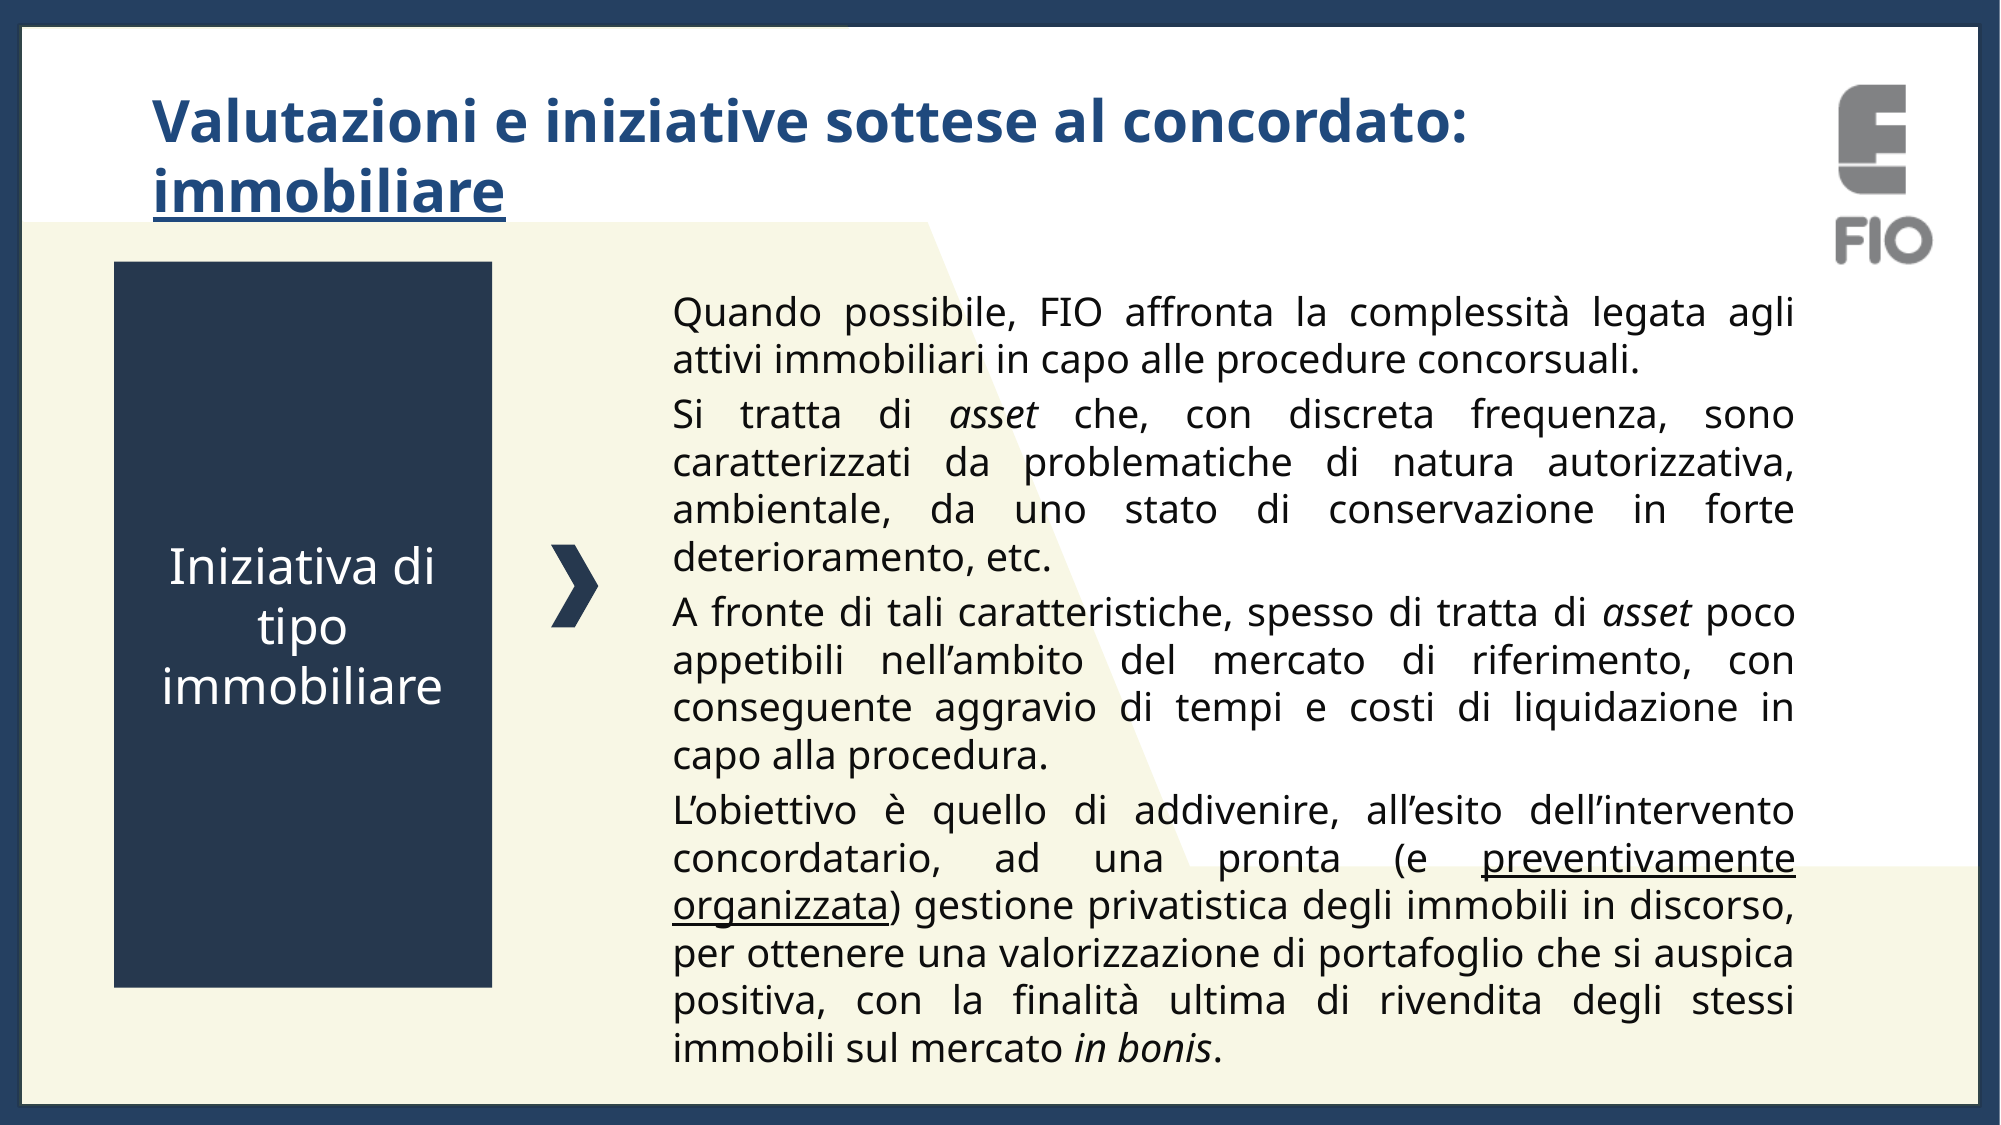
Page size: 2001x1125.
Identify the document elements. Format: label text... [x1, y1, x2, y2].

text_box Valutazioni e iniziative sottese al concordato: immobiliare [137, 69, 1812, 240]
picture [1822, 78, 1941, 273]
text_box [549, 542, 601, 630]
text_box Quando possibile, FIO affronta la complessità legata agli attivi immobiliari in capo alle procedure concorsuali. Si tratta di asset che, con discreta frequenza, sono caratterizzati da problematiche di natura autorizzativa, ambientale, da uno stato di conservazione in forte deterioramento, etc. A fronte di tali caratteristiche, spesso di tratta di asset poco appetibili nell’ambito del mercato di riferimento, con conseguente aggravio di tempi e costi di liquidazione in capo alla procedura. L’obiettivo è quello di addivenire, all’esito dell’intervento concordatario, ad una pronta (e preventivamente organizzata) gestione privatistica degli immobili in discorso, per ottenere una valorizzazione di portafoglio che si auspica positiva, con la finalità ultima di rivendita degli stessi immobili sul mercato in bonis. [657, 278, 1812, 988]
text_box Iniziativa di tipo immobiliare [112, 260, 494, 990]
